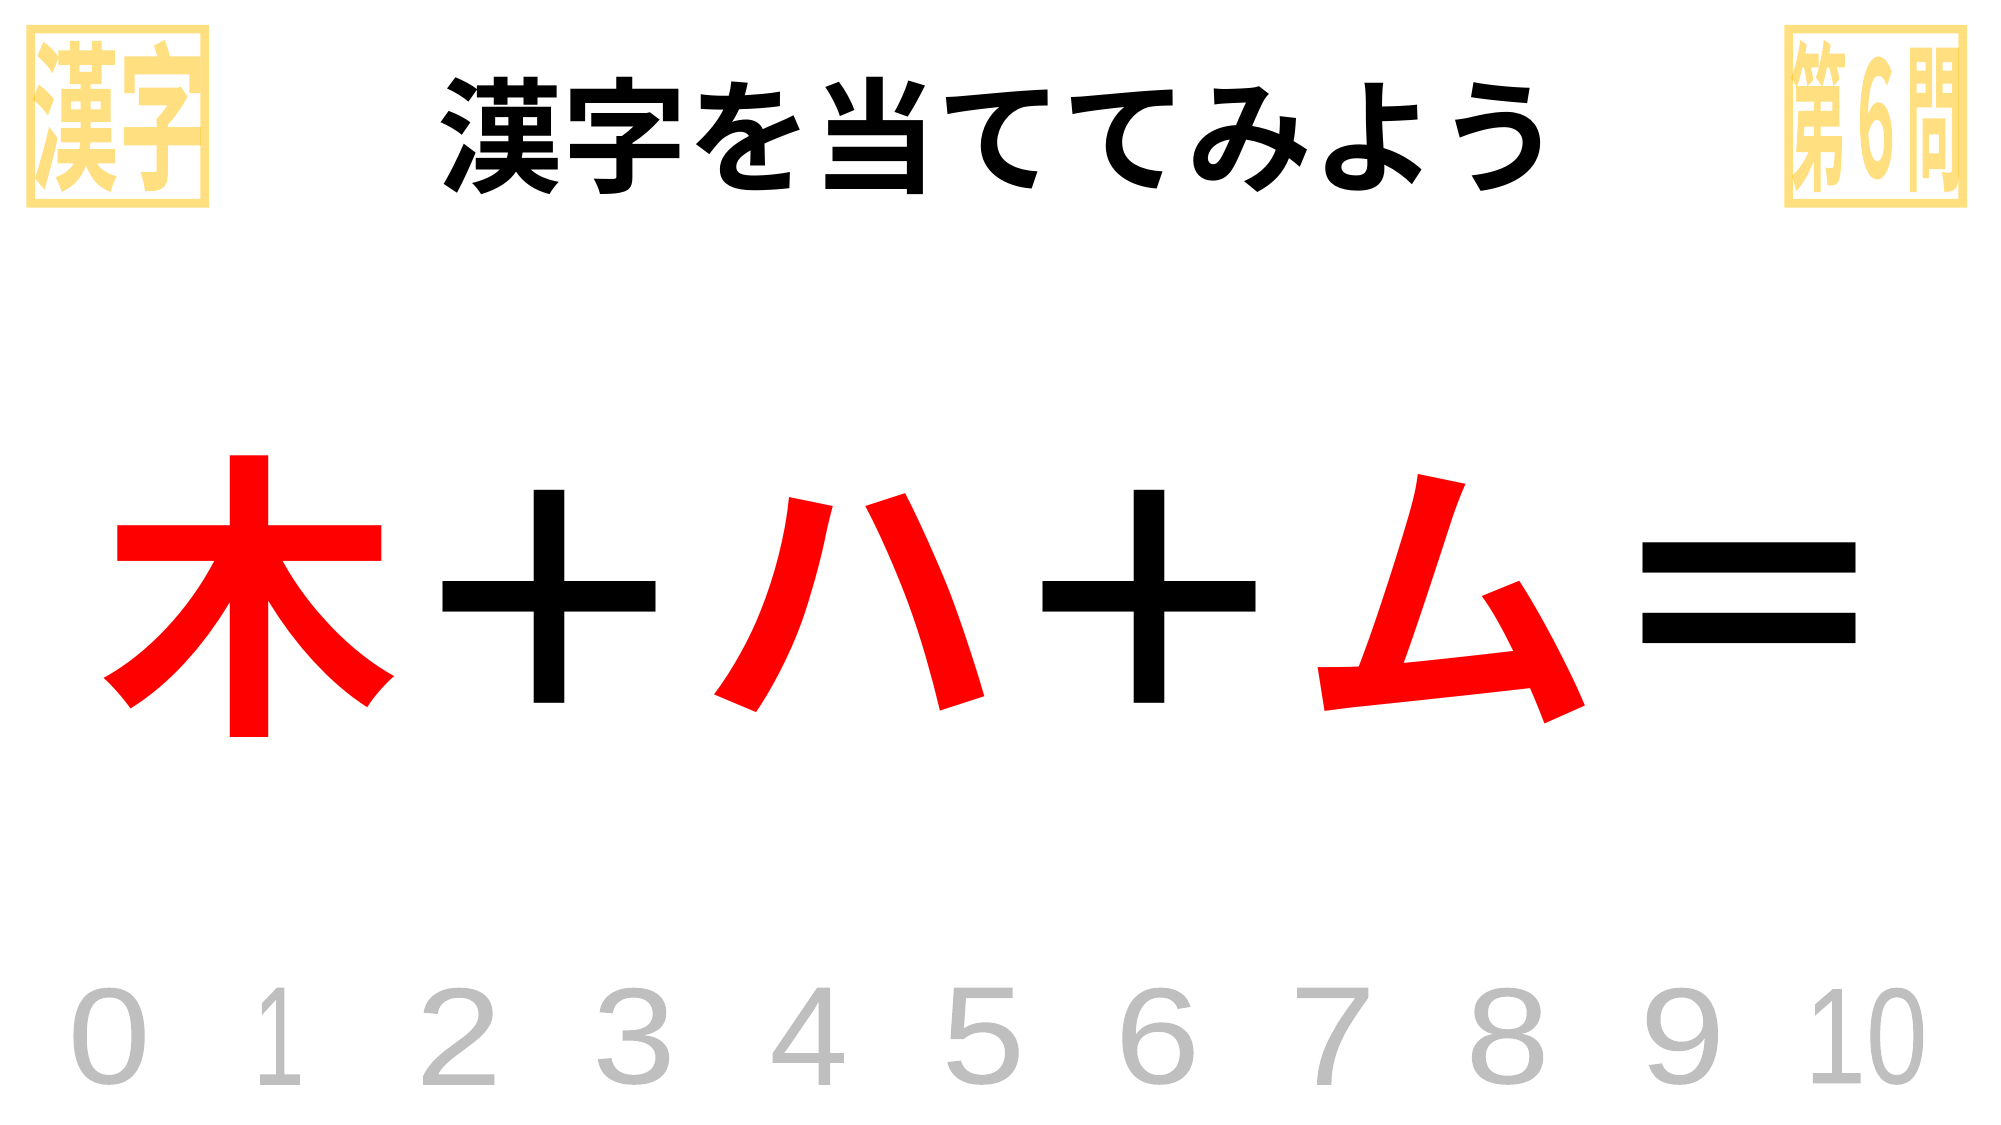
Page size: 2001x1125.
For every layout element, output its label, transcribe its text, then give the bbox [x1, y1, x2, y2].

text_box 漢字を当ててみよう [422, 50, 1578, 216]
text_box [26, 24, 210, 208]
text_box 木＋ハ＋ム＝ [85, 403, 1915, 779]
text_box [1784, 24, 1968, 208]
